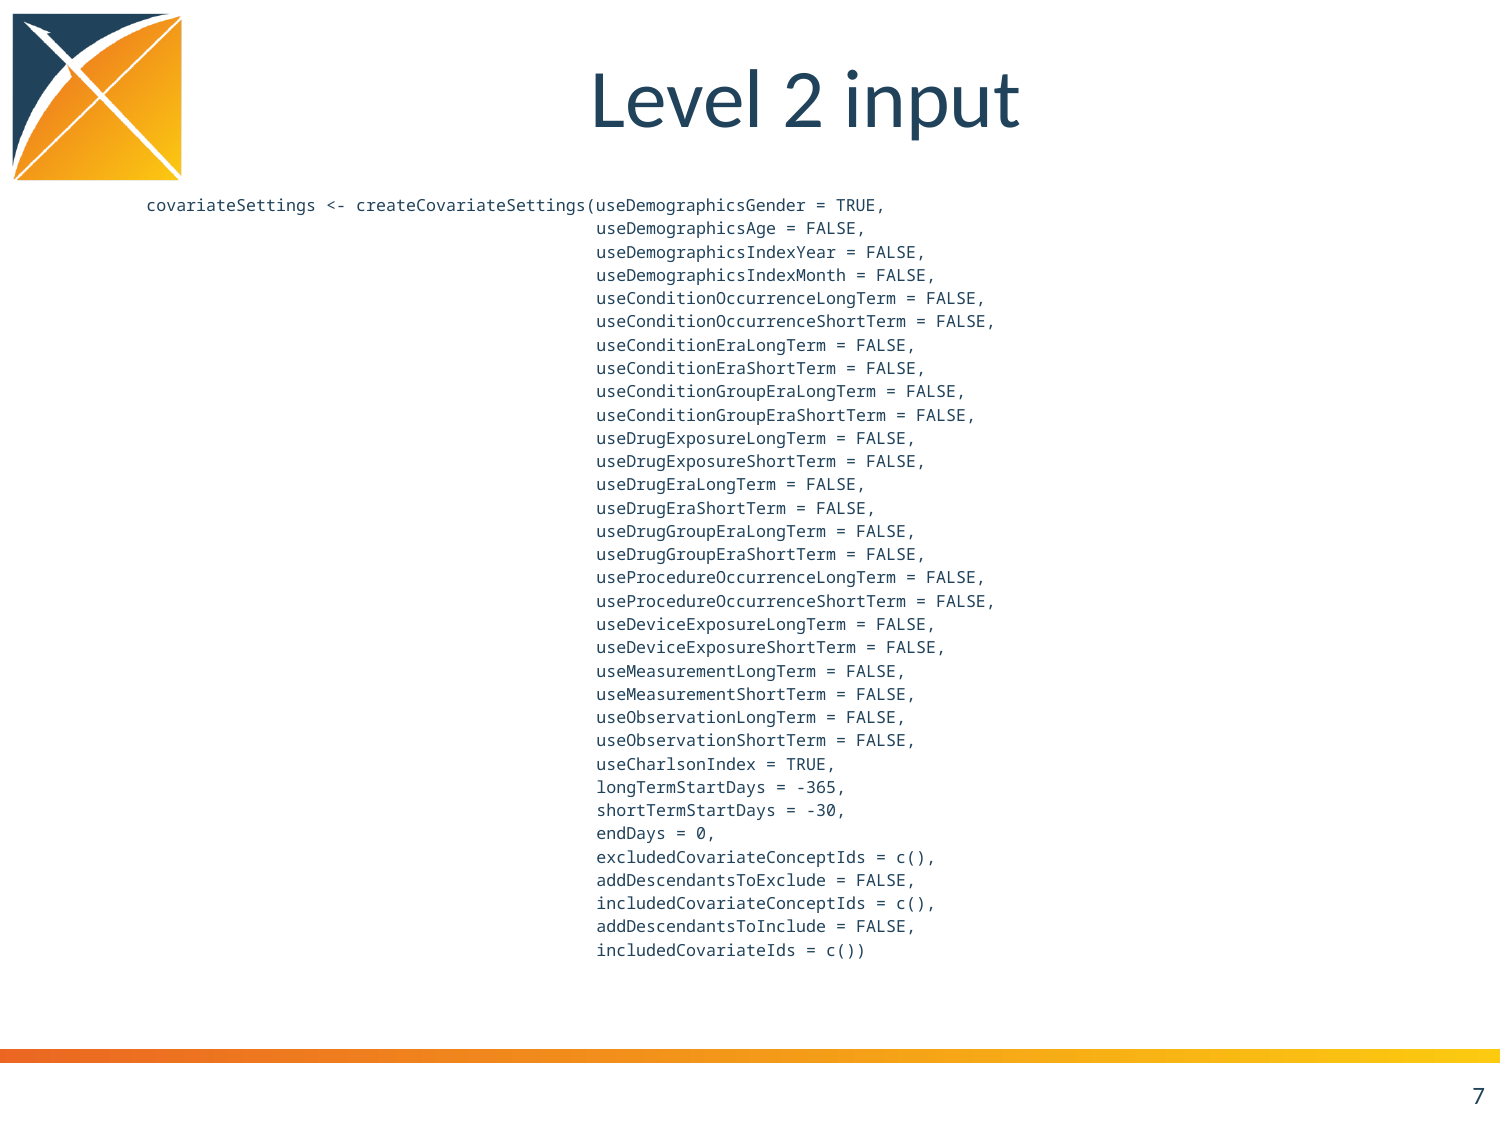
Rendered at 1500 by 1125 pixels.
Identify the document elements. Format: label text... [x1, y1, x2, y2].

title Level 2 input [187, 24, 1425, 163]
list covariateSettings <- createCovariateSettings(useDemographicsGender = TRUE, useDemographicsAge = FALSE, useDemographicsIndexYear = FALSE, useDemographicsIndexMonth = FALSE, useConditionOccurrenceLongTerm = FALSE, useConditionOccurrenceShortTerm = FALSE, useConditionEraLongTerm = FALSE, useConditionEraShortTerm = FALSE, useConditionGroupEraLongTerm = FALSE, useConditionGroupEraShortTerm = FALSE, useDrugExposureLongTerm = FALSE, useDrugExposureShortTerm = FALSE, useDrugEraLongTerm = FALSE, useDrugEraShortTerm = FALSE, useDrugGroupEraLongTerm = FALSE, useDrugGroupEraShortTerm = FALSE, useProcedureOccurrenceLongTerm = FALSE, useProcedureOccurrenceShortTerm = FALSE, useDeviceExposureLongTerm = FALSE, useDeviceExposureShortTerm = FALSE, useMeasurementLongTerm = FALSE, useMeasurementShortTerm = FALSE, useObservationLongTerm = FALSE, useObservationShortTerm = FALSE, useCharlsonIndex = TRUE, longTermStartDays = -365, shortTermStartDays = -30, endDays = 0, excludedCovariateConceptIds = c(), addDescendantsToExclude = FALSE, includedCovariateConceptIds = c(), addDescendantsToInclude = FALSE, includedCovariateIds = c()) [131, 187, 1482, 993]
slide_number 7 [1149, 1065, 1500, 1125]
picture [0, 0, 206, 200]
